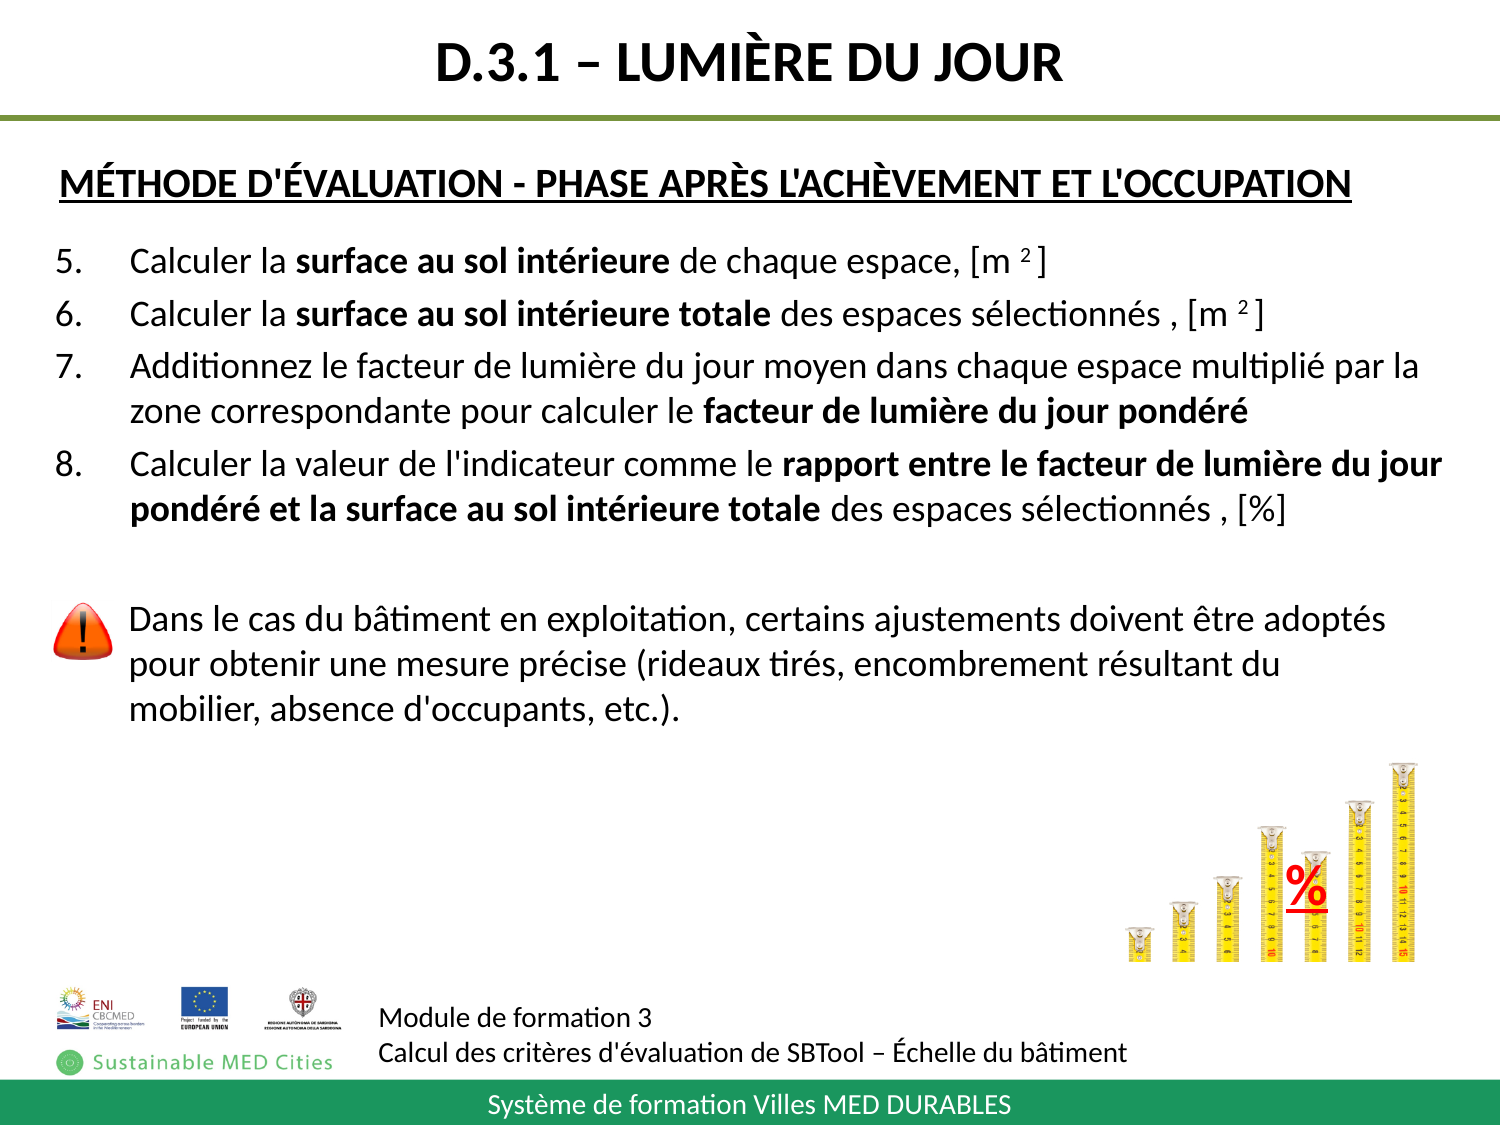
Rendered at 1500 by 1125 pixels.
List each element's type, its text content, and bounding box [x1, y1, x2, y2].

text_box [51, 586, 1424, 739]
text_box MÉTHODE D'ÉVALUATION - PHASE APRÈS L'ACHÈVEMENT ET L'OCCUPATION [43, 147, 1493, 228]
text_box Calculer la surface au sol intérieure de chaque espace, [m 2 ] Calculer la surface au sol intérieure totale des espaces sélectionnés , [m 2 ] Additionnez le facteur de lumière du jour moyen dans chaque espace multiplié par la zone correspondante pour calculer le facteur de lumière du jour pondéré Calculer la valeur de l'indicateur comme le rapport entre le facteur de lumière du jour pondéré et la surface au sol intérieure totale des espaces sélectionnés , [%] [39, 228, 1500, 551]
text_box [0, 972, 1500, 1125]
picture [1114, 756, 1426, 962]
title D.3.1 – LUMIÈRE DU JOUR [0, 0, 1500, 117]
